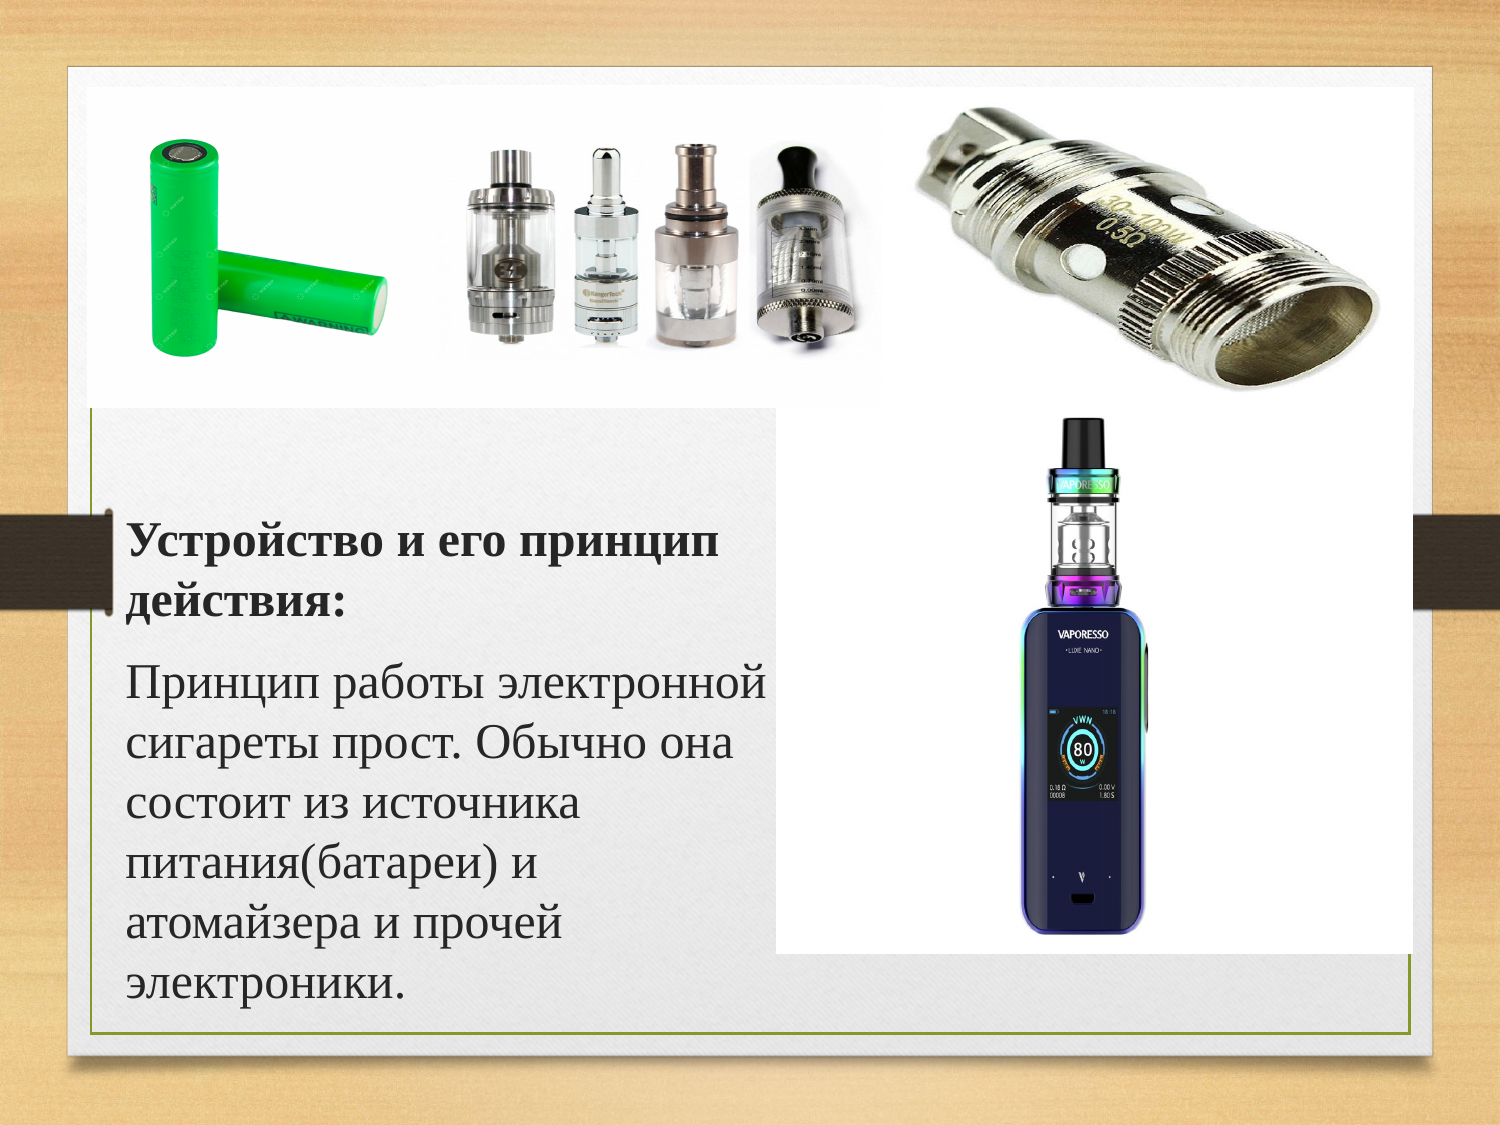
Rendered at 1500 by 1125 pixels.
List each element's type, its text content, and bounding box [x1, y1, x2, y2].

picture [0, 0, 1500, 1125]
list Устройство и его принцип действия: Принцип работы электронной сигареты прост. Обычно она состоит из источника питания(батареи) и атомайзера и прочей электроники. [110, 498, 793, 1040]
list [87, 87, 437, 409]
